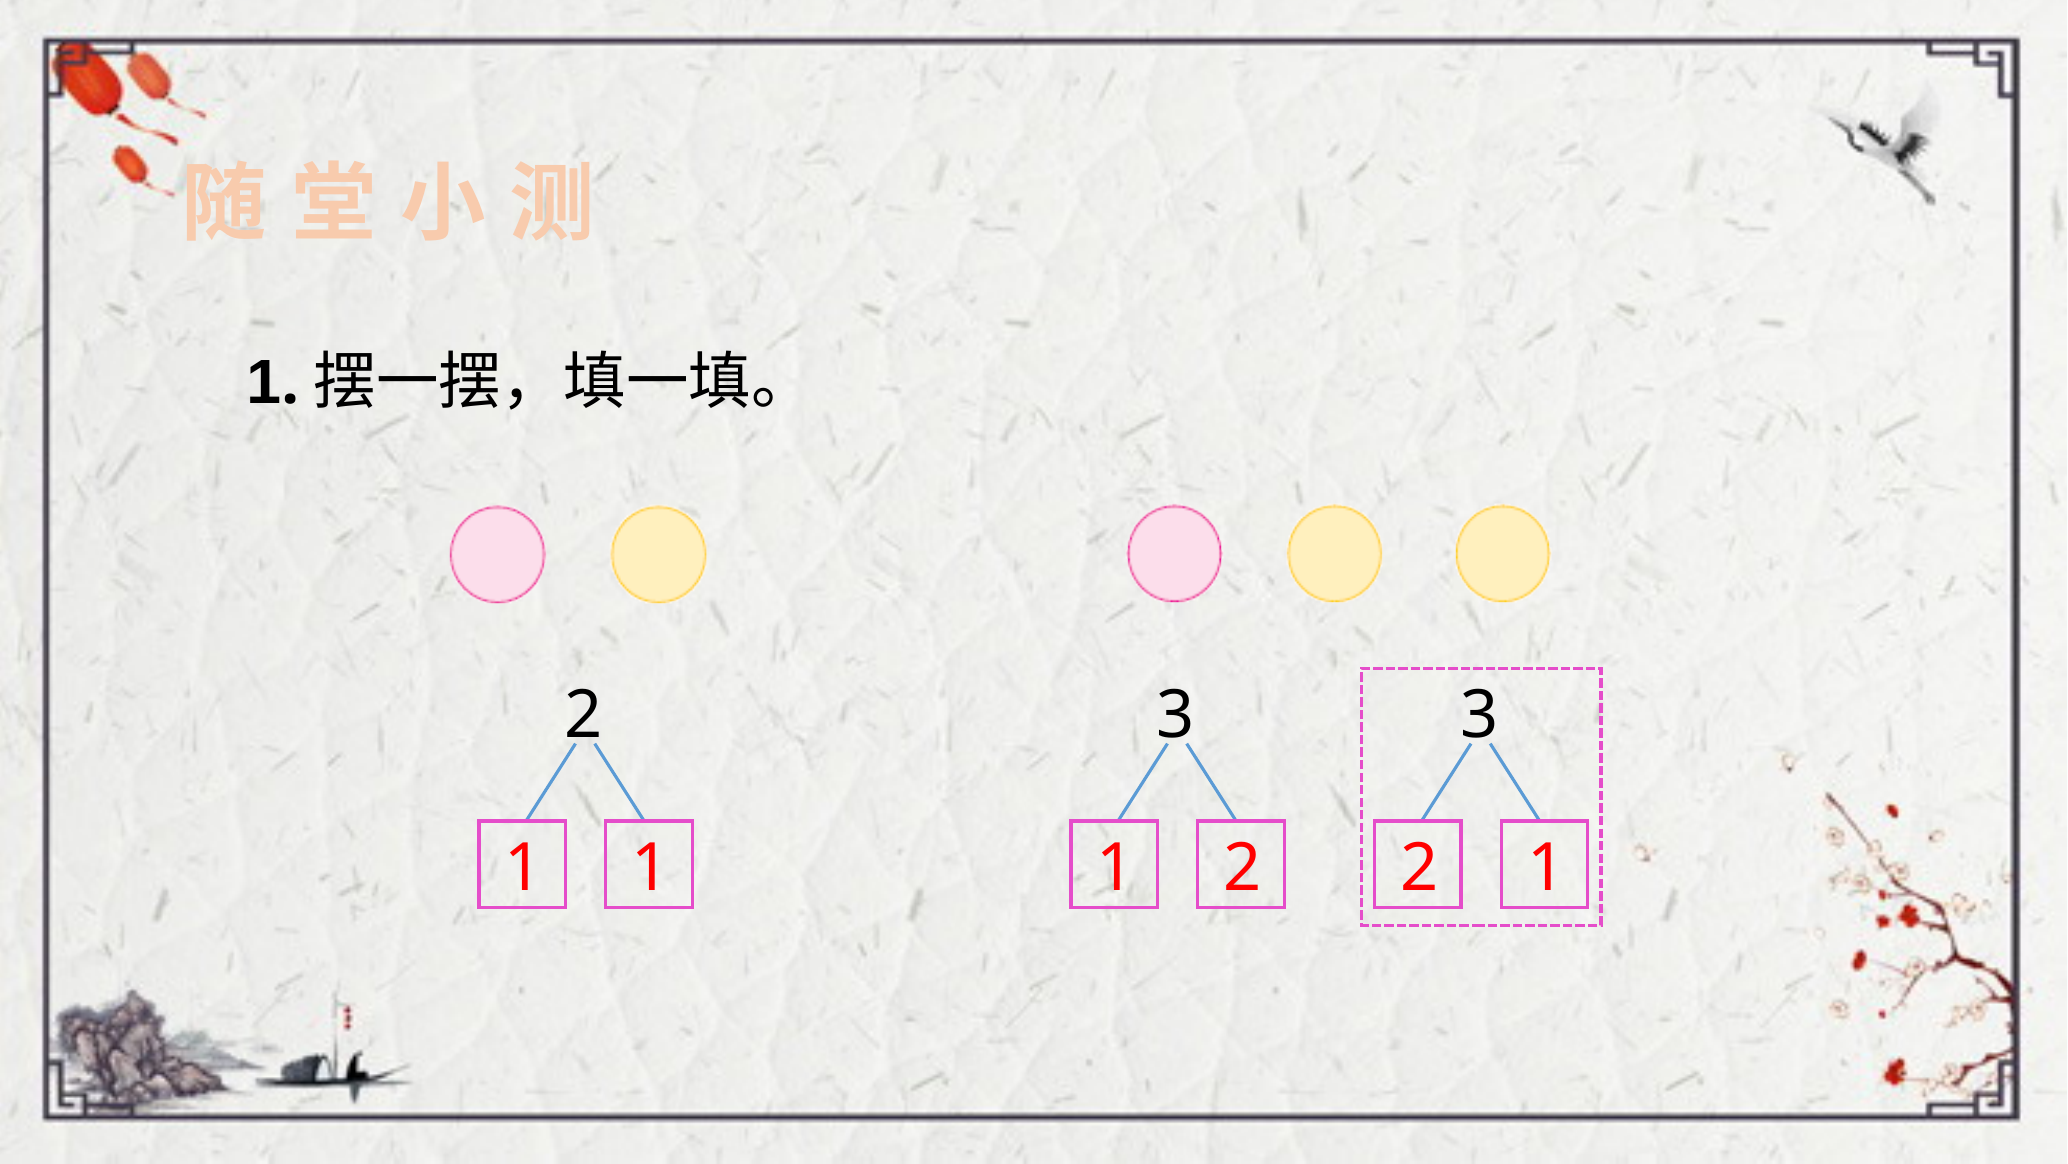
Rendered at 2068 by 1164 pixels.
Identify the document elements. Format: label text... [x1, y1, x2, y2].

text_box 1 [489, 908, 574, 912]
text_box 随 堂 小 测 [166, 140, 637, 259]
text_box 2 [1208, 816, 1293, 912]
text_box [478, 663, 693, 908]
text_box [1361, 663, 1602, 926]
text_box 1.摆一摆，填一填。 [231, 333, 820, 499]
text_box 1 [1081, 908, 1166, 912]
text_box 1 [616, 816, 701, 912]
picture [0, 0, 2068, 1164]
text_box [1070, 663, 1285, 908]
